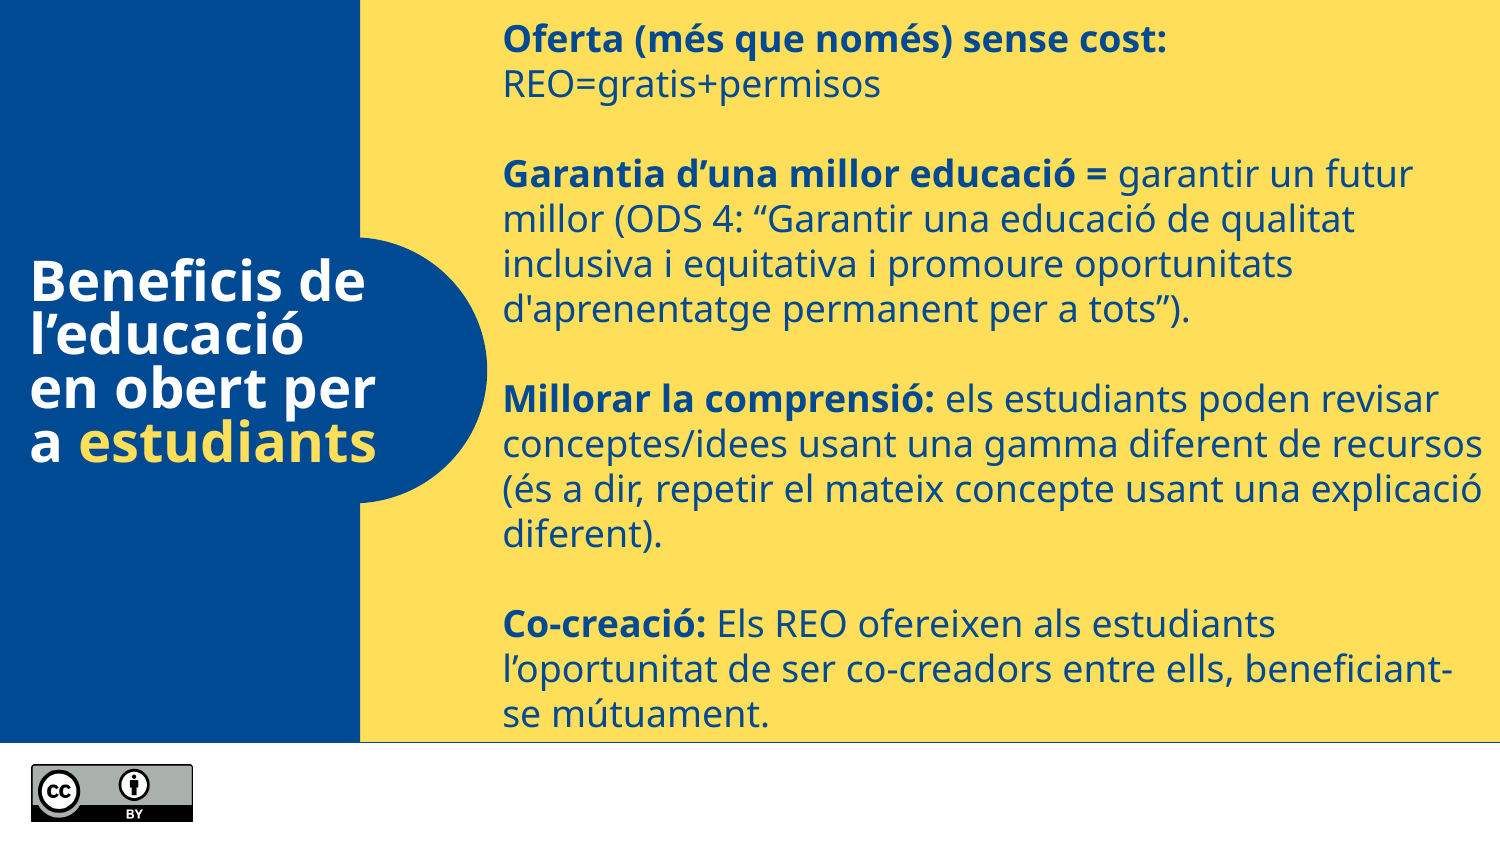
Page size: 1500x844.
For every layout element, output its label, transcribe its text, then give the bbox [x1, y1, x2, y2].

picture [31, 764, 193, 822]
text_box [317, 237, 389, 242]
text_box [0, 0, 361, 742]
text_box Oferta (més que només) sense cost: REO=gratis+permisos Garantia d’una millor educació = garantir un futur millor (ODS 4: “Garantir una educació de qualitat inclusiva i equitativa i promoure oportunitats d'aprenentatge permanent per a tots”). Millorar la comprensió: els estudiants poden revisar conceptes/idees usant una gamma diferent de recursos (és a dir, repetir el mateix concepte usant una explicació diferent). Co-creació: Els REO ofereixen als estudiants l’oportunitat de ser co-creadors entre ells, beneficiant-se mútuament. [487, 0, 1500, 741]
text_box [0, 750, 1500, 844]
text_box Beneficis de l’educació en obert per a estudiants [14, 242, 397, 489]
text_box [291, 244, 488, 504]
